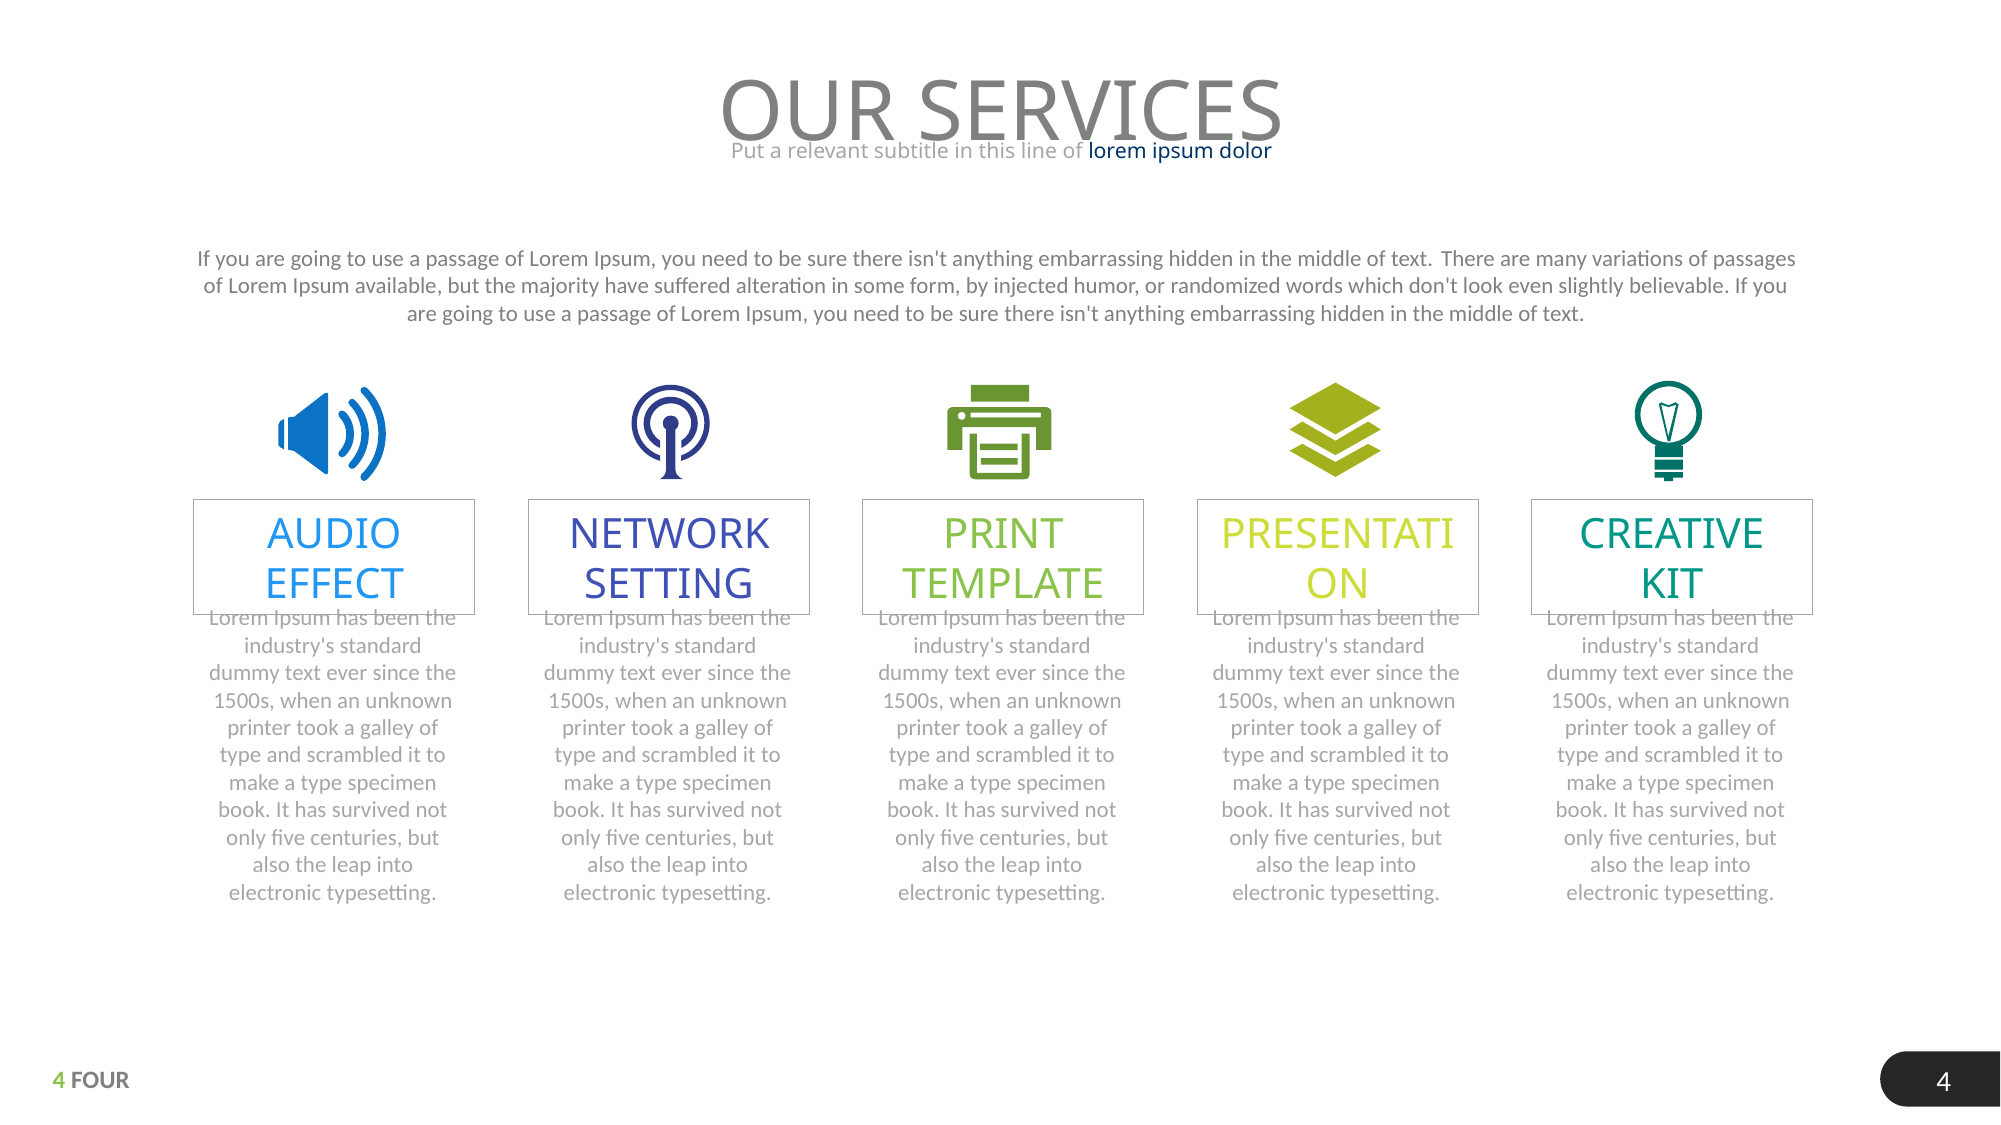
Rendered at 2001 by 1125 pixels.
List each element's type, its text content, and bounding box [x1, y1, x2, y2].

text_box Lorem Ipsum has been the industry's standard dummy text ever since the 1500s, when an unknown printer took a galley of type and scrambled it to make a type specimen book. It has survived not only five centuries, but also the leap into electronic typesetting. [528, 615, 808, 918]
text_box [1634, 380, 1703, 482]
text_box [631, 384, 710, 480]
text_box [278, 386, 386, 482]
text_box Lorem Ipsum has been the industry's standard dummy text ever since the 1500s, when an unknown printer took a galley of type and scrambled it to make a type specimen book. It has survived not only five centuries, but also the leap into electronic typesetting. [862, 615, 1142, 918]
text_box PRINT TEMPLATE [862, 499, 1144, 615]
text_box Lorem Ipsum has been the industry's standard dummy text ever since the 1500s, when an unknown printer took a galley of type and scrambled it to make a type specimen book. It has survived not only five centuries, but also the leap into electronic typesetting. [193, 615, 473, 918]
text_box OUR SERVICES [663, 0, 1340, 165]
text_box AUDIO EFFECT [193, 499, 475, 615]
text_box If you are going to use a passage of Lorem Ipsum, you need to be sure there isn't anything embarrassing hidden in the middle of text. There are many variations of passages of Lorem Ipsum available, but the majority have suffered alteration in some form, by injected humor, or randomized words which don't look even slightly believable. If you are going to use a passage of Lorem Ipsum, you need to be sure there isn't anything embarrassing hidden in the middle of text. [171, 235, 1832, 332]
text_box CREATIVE KIT [1531, 499, 1813, 615]
text_box 4 [1867, 1055, 2000, 1105]
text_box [1289, 382, 1381, 477]
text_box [947, 384, 1052, 480]
text_box PRESENTATION [1197, 499, 1479, 615]
text_box Lorem Ipsum has been the industry's standard dummy text ever since the 1500s, when an unknown printer took a galley of type and scrambled it to make a type specimen book. It has survived not only five centuries, but also the leap into electronic typesetting. [1530, 595, 1811, 918]
text_box Put a relevant subtitle in this line of lorem ipsum dolor [713, 118, 1290, 182]
text_box NETWORK SETTING [528, 499, 810, 615]
text_box Lorem Ipsum has been the industry's standard dummy text ever since the 1500s, when an unknown printer took a galley of type and scrambled it to make a type specimen book. It has survived not only five centuries, but also the leap into electronic typesetting. [1196, 595, 1477, 918]
